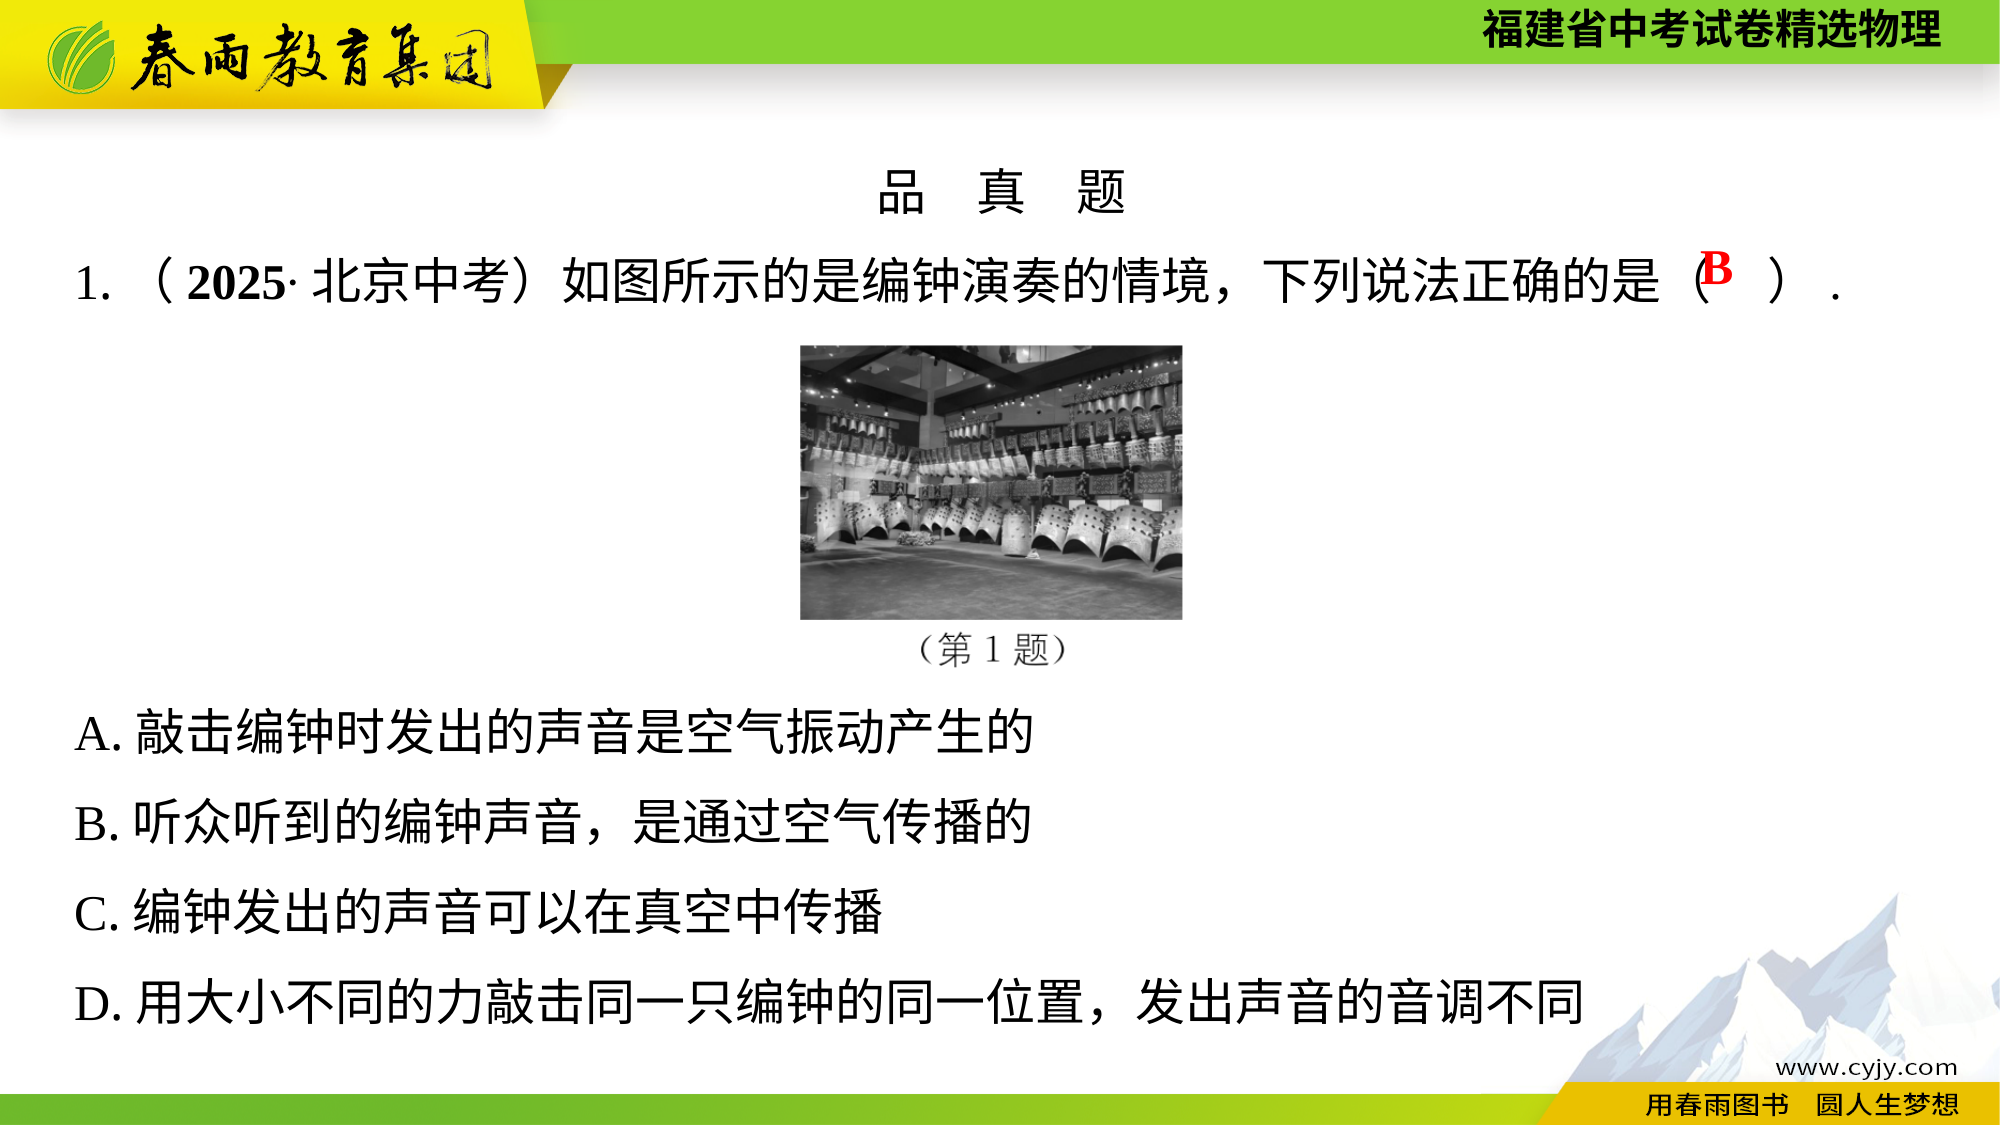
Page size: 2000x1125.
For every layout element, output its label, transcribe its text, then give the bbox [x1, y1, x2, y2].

text_box B [1685, 226, 1749, 302]
list 品 真 题 1.（2025∙北京中考）如图所示的是编钟演奏的情境，下列说法正确的是（ ）. A.敲击编钟时发出的声音是空气振动产生的 B.听众听到的编钟声音，是通过空气传播的 C.编钟发出的声音可以在真空中传播 D.用大小不同的力敲击同一只编钟的同一位置，发出声音的音调不同 [59, 122, 1944, 1047]
picture [0, 0, 2000, 1125]
